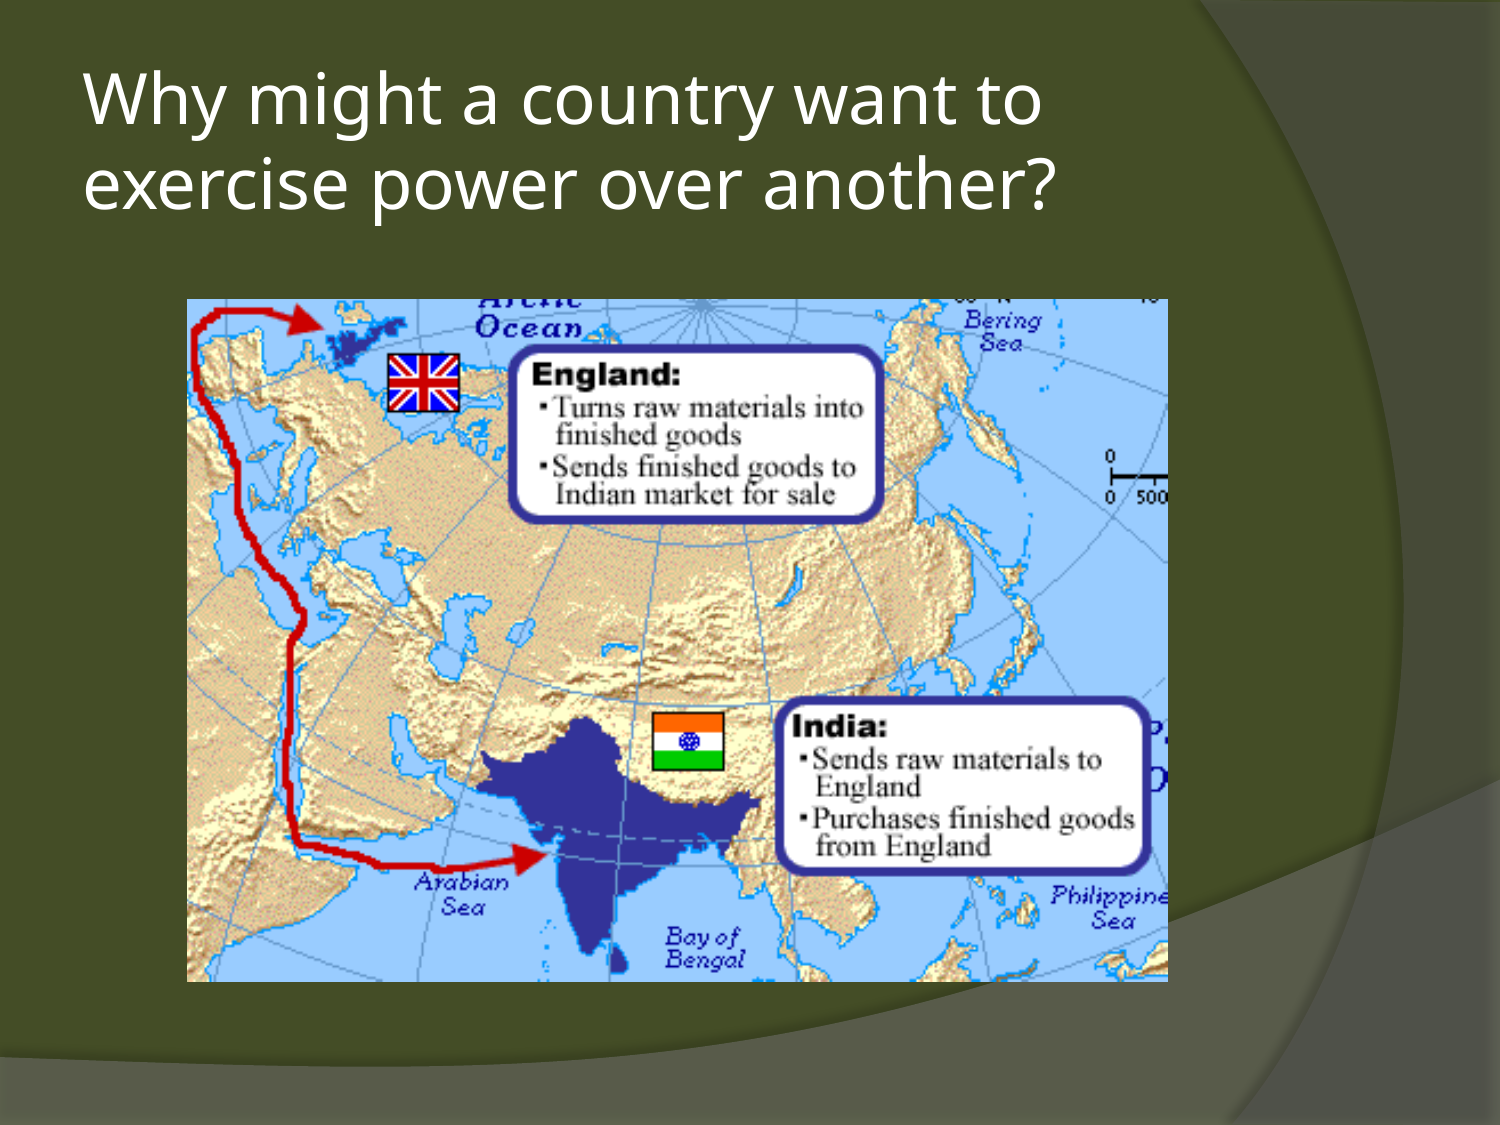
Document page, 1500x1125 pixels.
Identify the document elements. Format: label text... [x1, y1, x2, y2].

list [187, 299, 1168, 982]
title Why might a country want to exercise power over another? [75, 45, 1300, 233]
